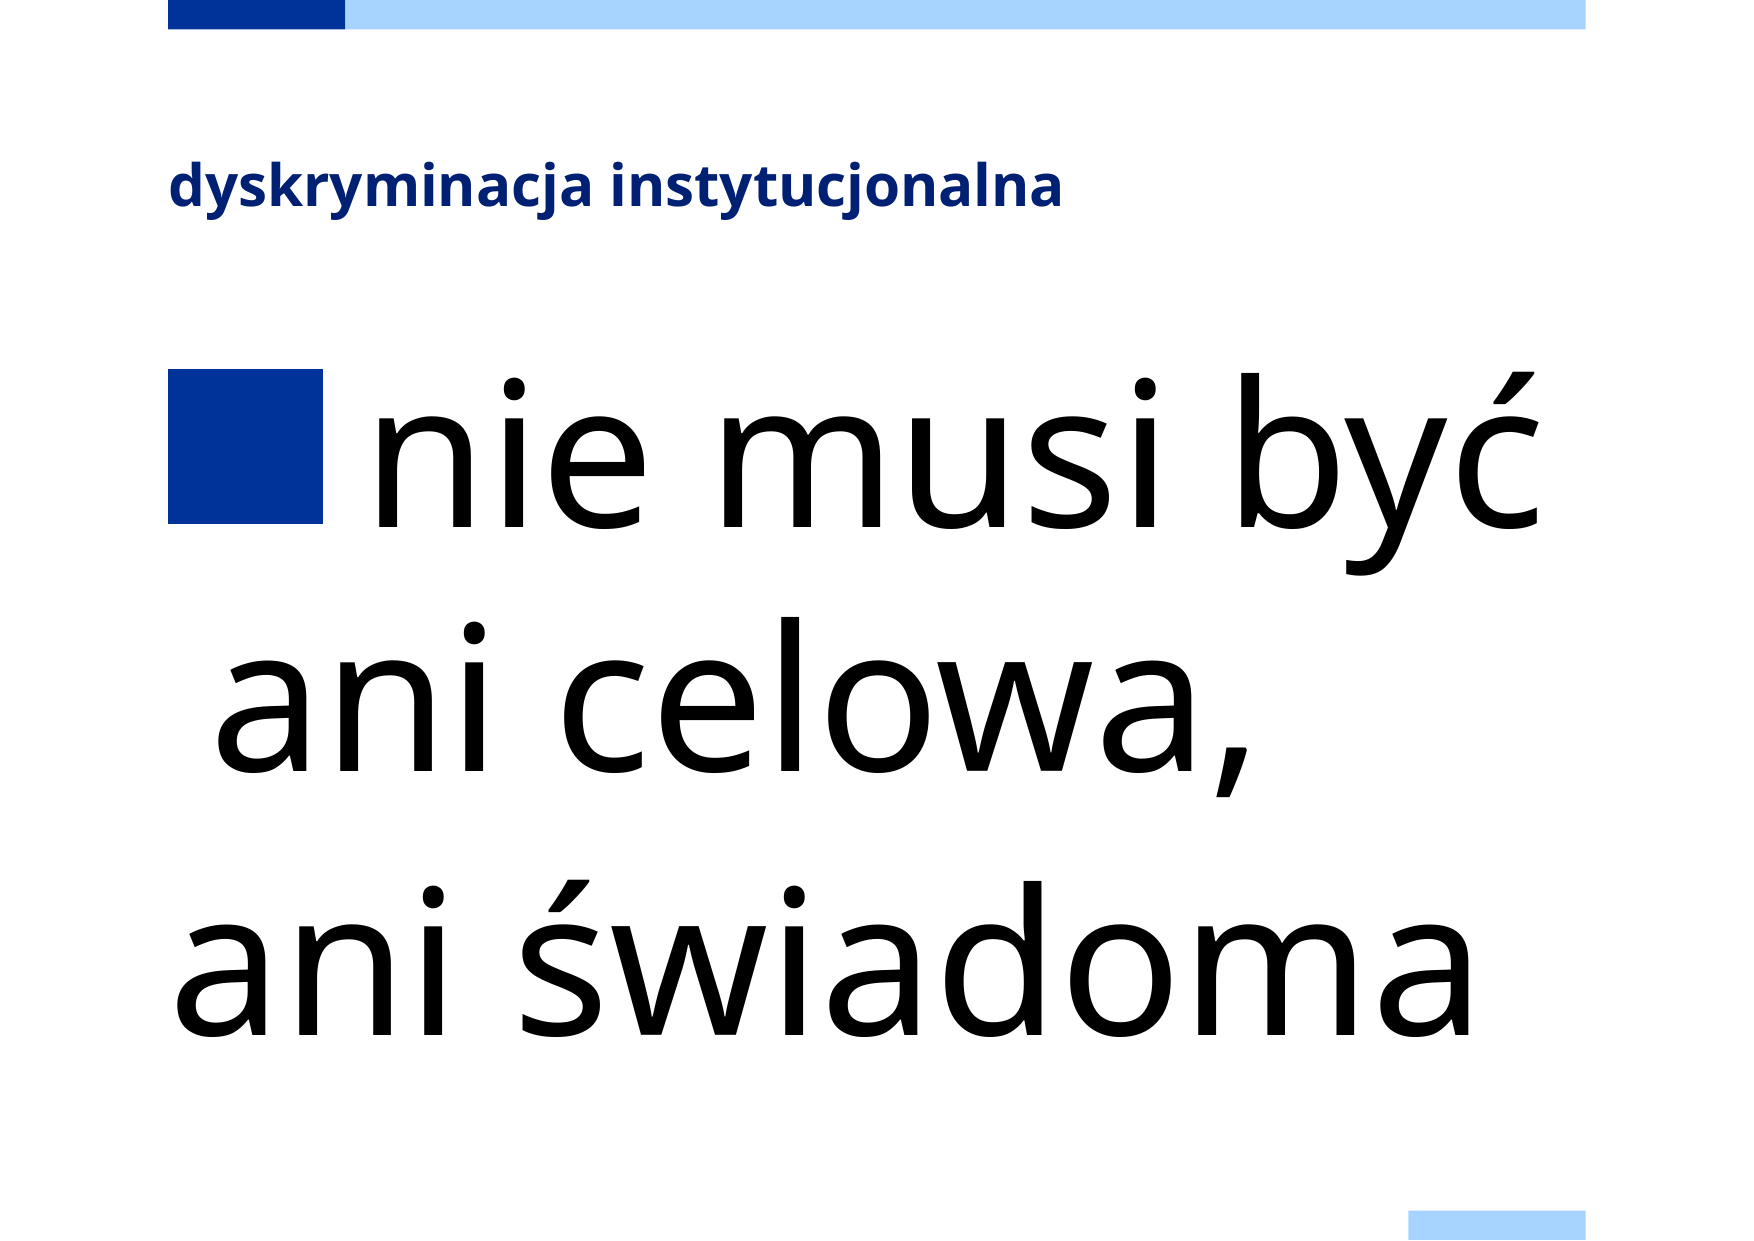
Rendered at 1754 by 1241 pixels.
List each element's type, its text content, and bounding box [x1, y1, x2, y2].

list nie musi być ani celowa, ani świadoma [168, 324, 1586, 1093]
title dyskryminacja instytucjonalna [168, 147, 1586, 324]
picture [168, 369, 323, 524]
